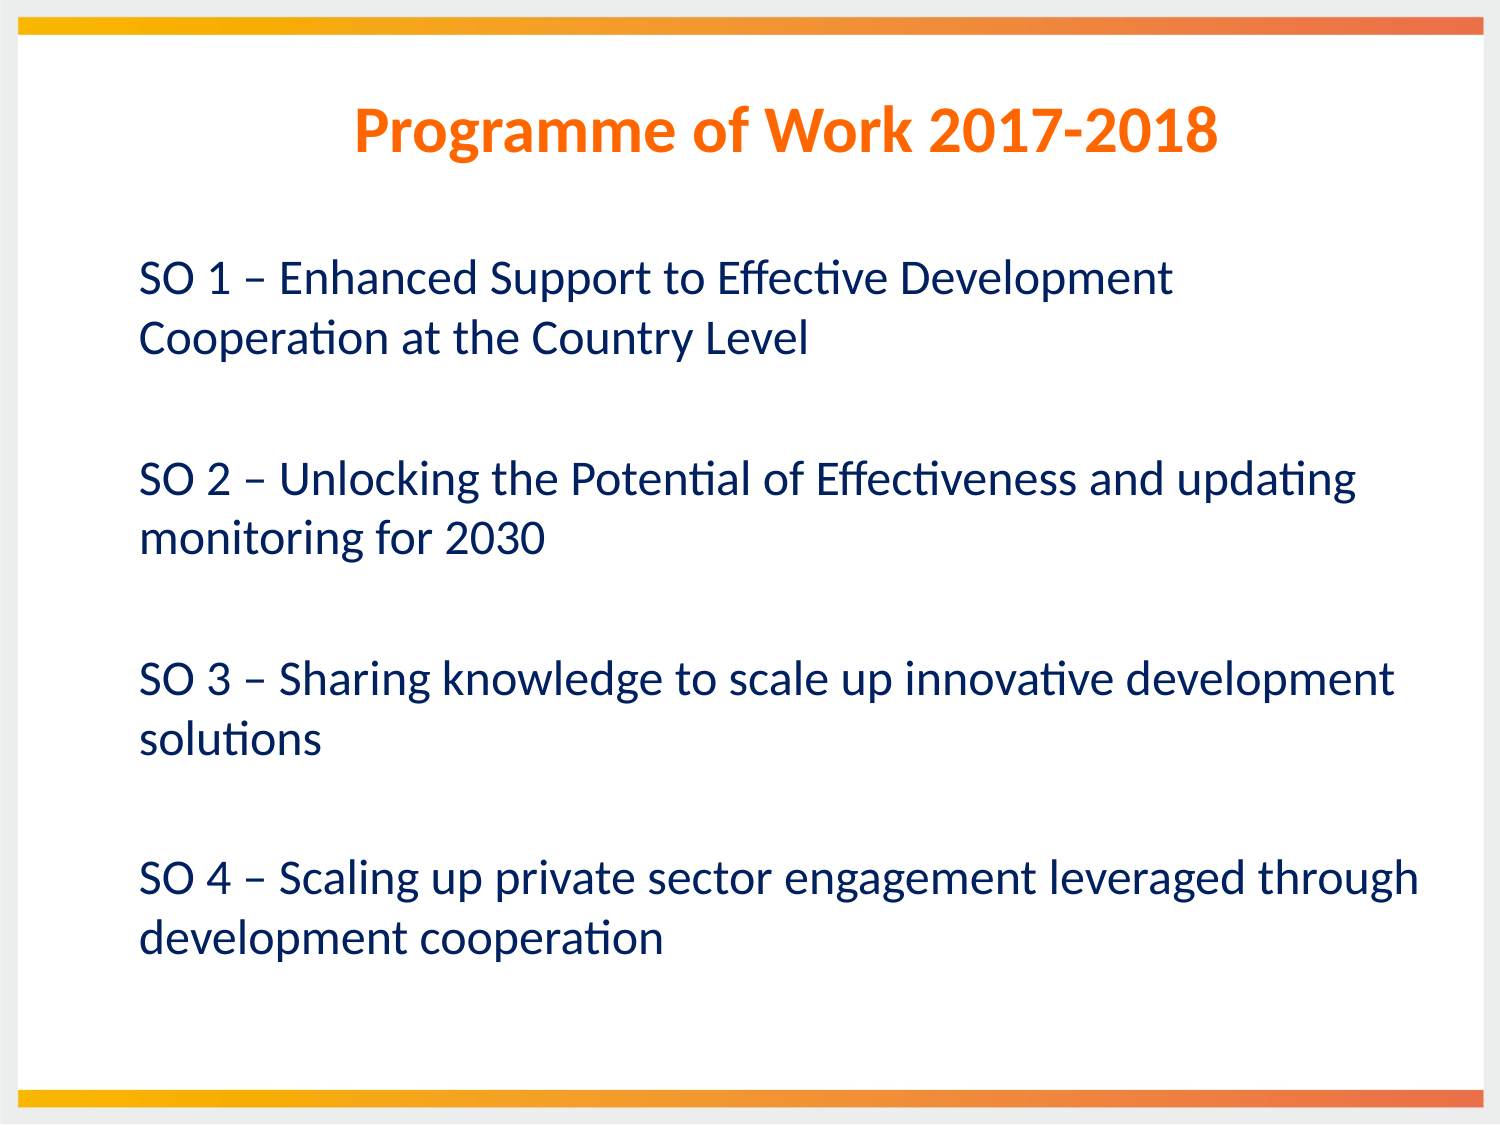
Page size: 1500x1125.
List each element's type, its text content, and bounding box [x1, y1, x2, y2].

title Programme of Work 2017-2018 [123, 66, 1451, 185]
list SO 1 – Enhanced Support to Effective Development Cooperation at the Country Level SO 2 – Unlocking the Potential of Effectiveness and updating monitoring for 2030 SO 3 – Sharing knowledge to scale up innovative development solutions SO 4 – Scaling up private sector engagement leveraged through development cooperation [123, 237, 1451, 1048]
picture [0, 0, 1500, 1125]
